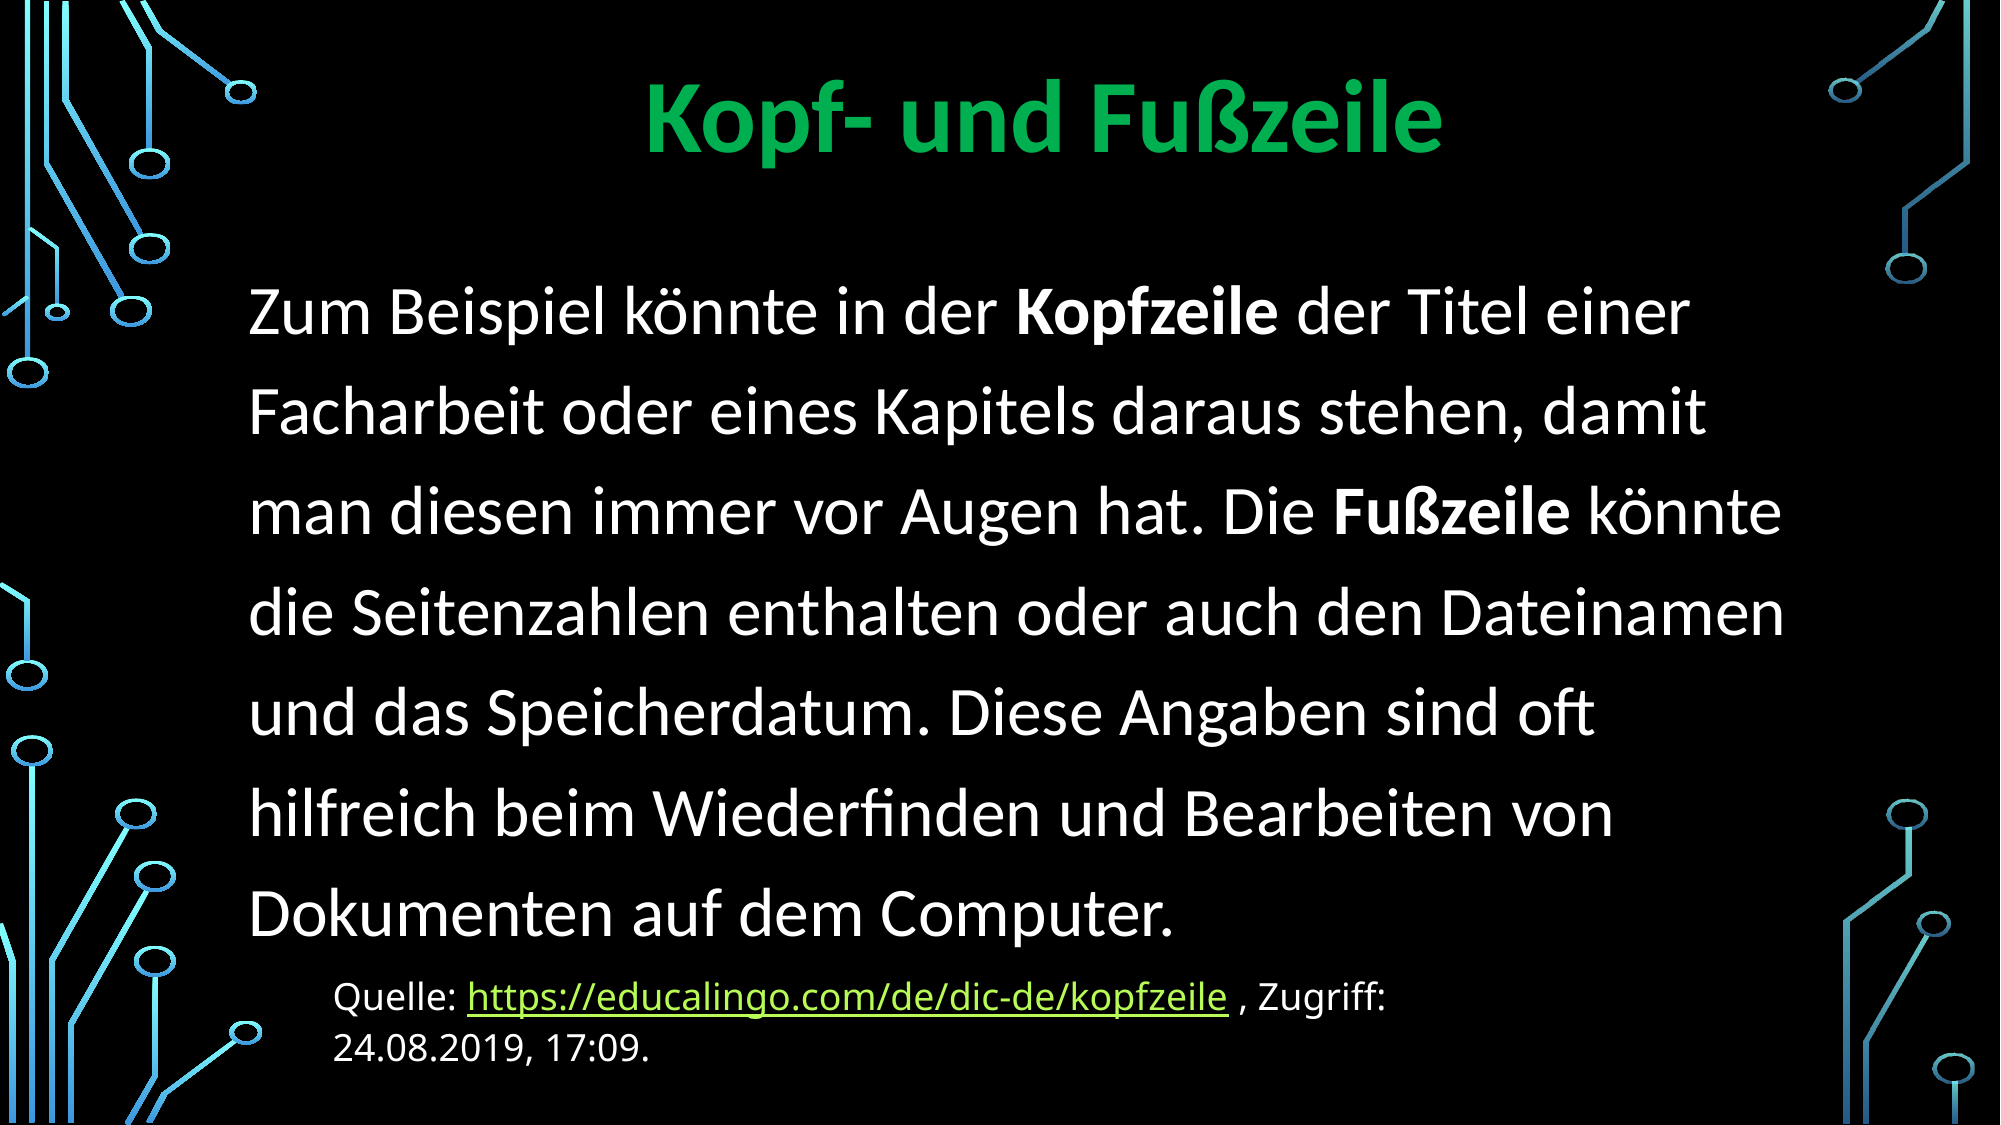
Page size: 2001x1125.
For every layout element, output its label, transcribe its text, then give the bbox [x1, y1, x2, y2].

text_box Quelle: https://educalingo.com/de/dic-de/kopfzeile , Zugriff: 24.08.2019, 17:09. [317, 966, 1426, 1077]
title Kopf- und Fußzeile [233, 0, 1859, 240]
list Zum Beispiel könnte in der Kopfzeile der Titel einer Facharbeit oder eines Kapitels daraus stehen, damit man diesen immer vor Augen hat. Die Fußzeile könnte die Seitenzahlen enthalten oder auch den Dateinamen und das Speicherdatum. Diese Angaben sind oft hilfreich beim Wiederfinden und Bearbeiten von Dokumenten auf dem Computer. [233, 240, 1859, 966]
